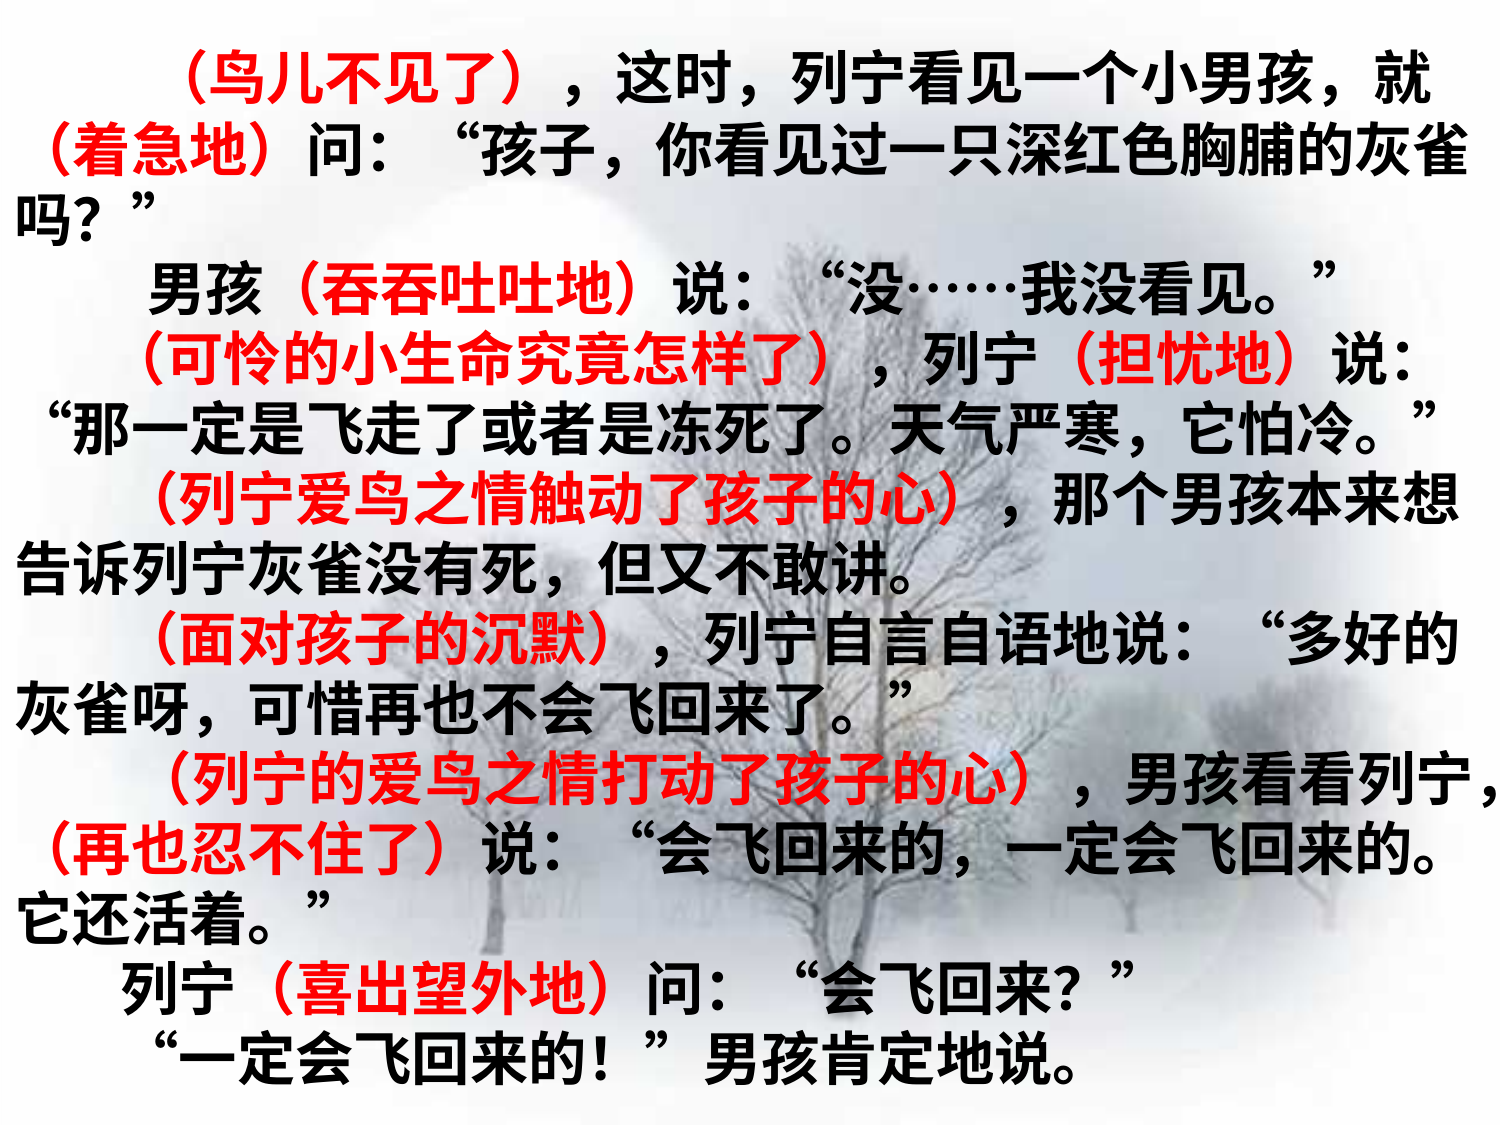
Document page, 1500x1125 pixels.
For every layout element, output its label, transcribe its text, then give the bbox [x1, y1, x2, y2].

title （鸟儿不见了），这时，列宁看见一个小男孩，就（着急地）问：“孩子，你看见过一只深红色胸脯的灰雀吗？” 男孩（吞吞吐吐地）说：“没……我没看见。” （可怜的小生命究竟怎样了），列宁（担忧地）说：“那一定是飞走了或者是冻死了。天气严寒，它怕冷。” （列宁爱鸟之情触动了孩子的心），那个男孩本来想告诉列宁灰雀没有死，但又不敢讲。 （面对孩子的沉默），列宁自言自语地说：“多好的灰雀呀，可惜再也不会飞回来了。” （列宁的爱鸟之情打动了孩子的心），男孩看看列宁，（再也忍不住了）说：“会飞回来的，一定会飞回来的。它还活着。” 列宁（喜出望外地）问：“会飞回来？” “一定会飞回来的！”男孩肯定地说。 [0, 0, 1500, 1125]
